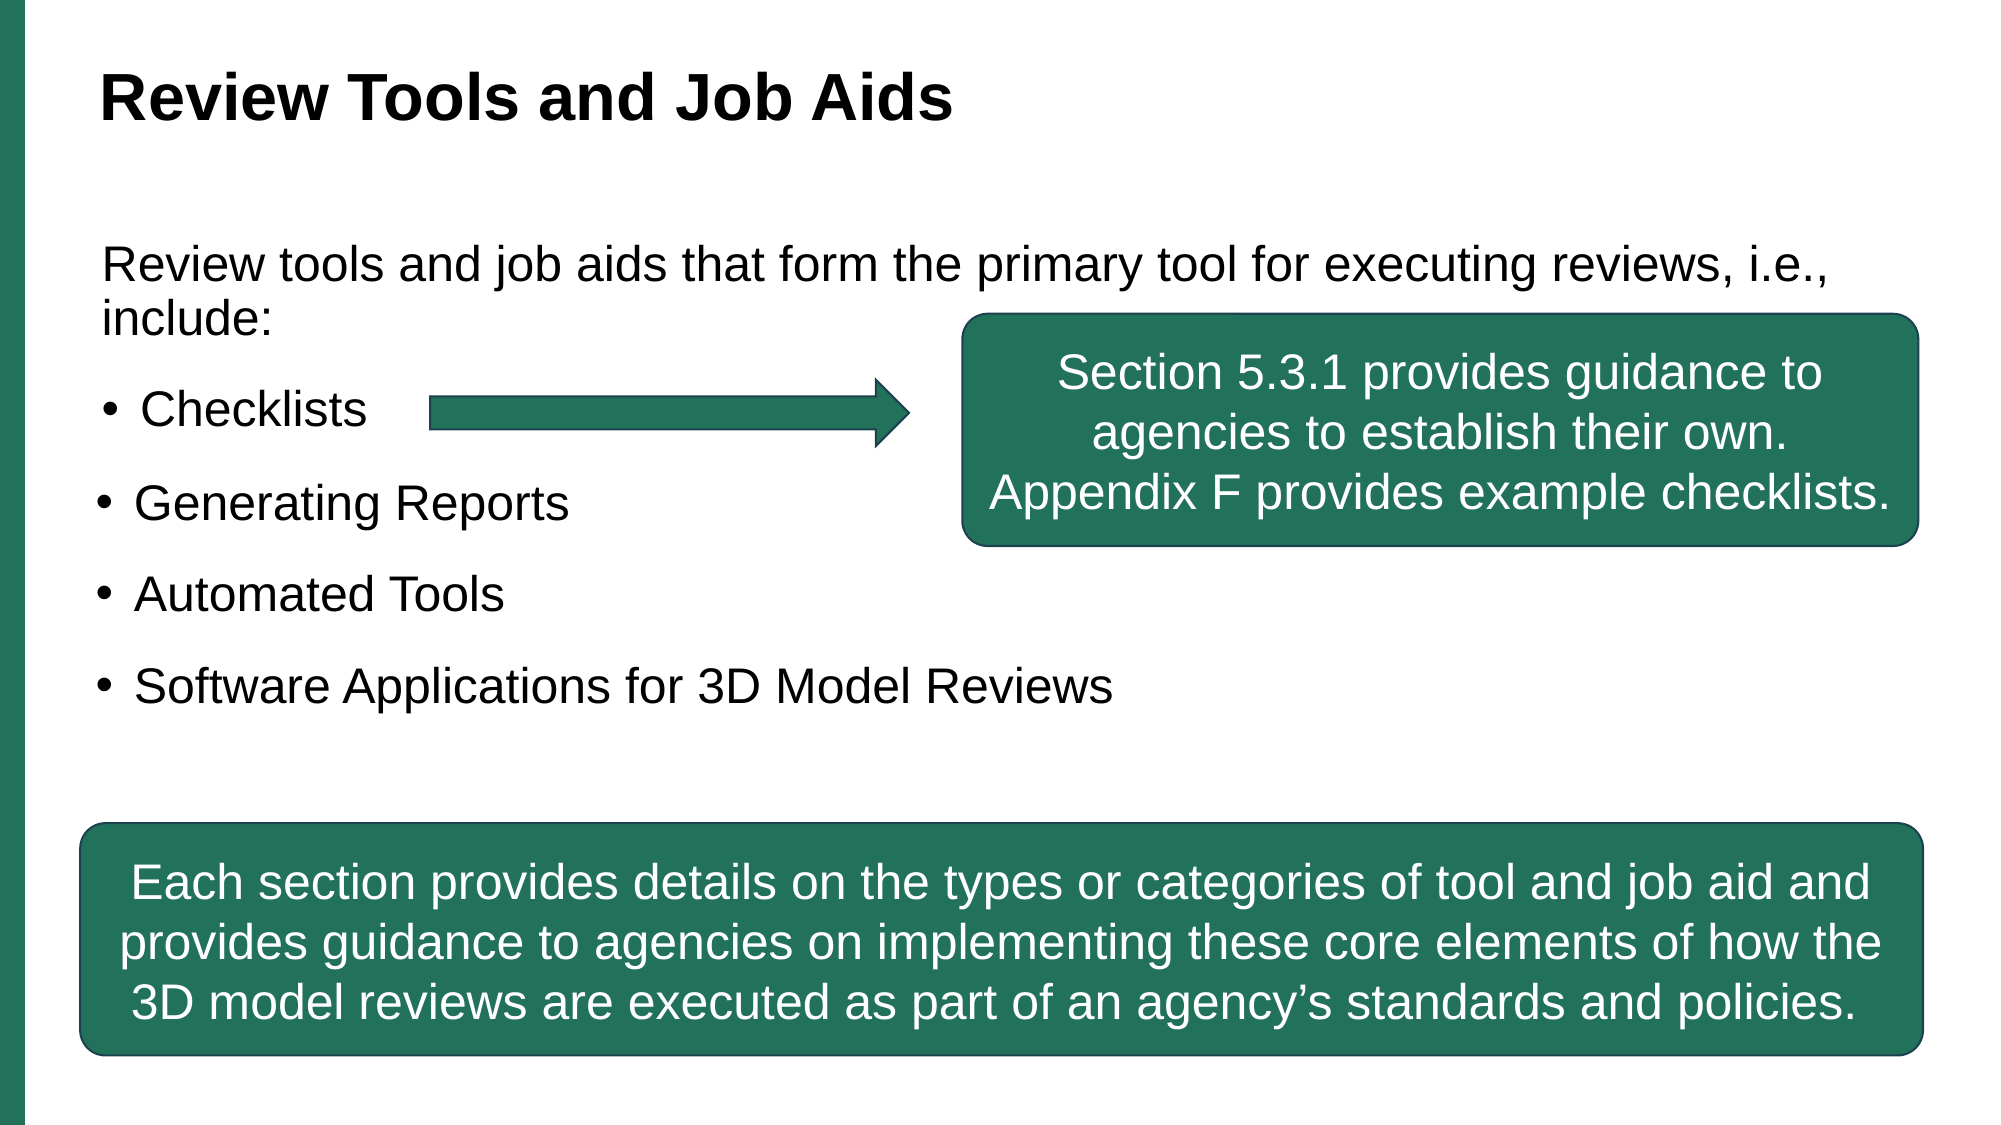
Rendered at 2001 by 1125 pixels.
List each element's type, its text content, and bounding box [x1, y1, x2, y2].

text_box Section 5.3.1 provides guidance to agencies to establish their own. Appendix F provides example checklists. [961, 312, 1920, 547]
list Review tools and job aids that form the primary tool for executing reviews, i.e., include: Checklists [101, 238, 1902, 477]
text_box [429, 377, 911, 449]
text_box Generating Reports Automated Tools Software Applications for 3D Model Reviews [95, 477, 1896, 742]
title Review Tools and Job Aids [99, 62, 1900, 200]
text_box Each section provides details on the types or categories of tool and job aid and provides guidance to agencies on implementing these core elements of how the 3D model reviews are executed as part of an agency’s standards and policies. [79, 822, 1925, 1057]
